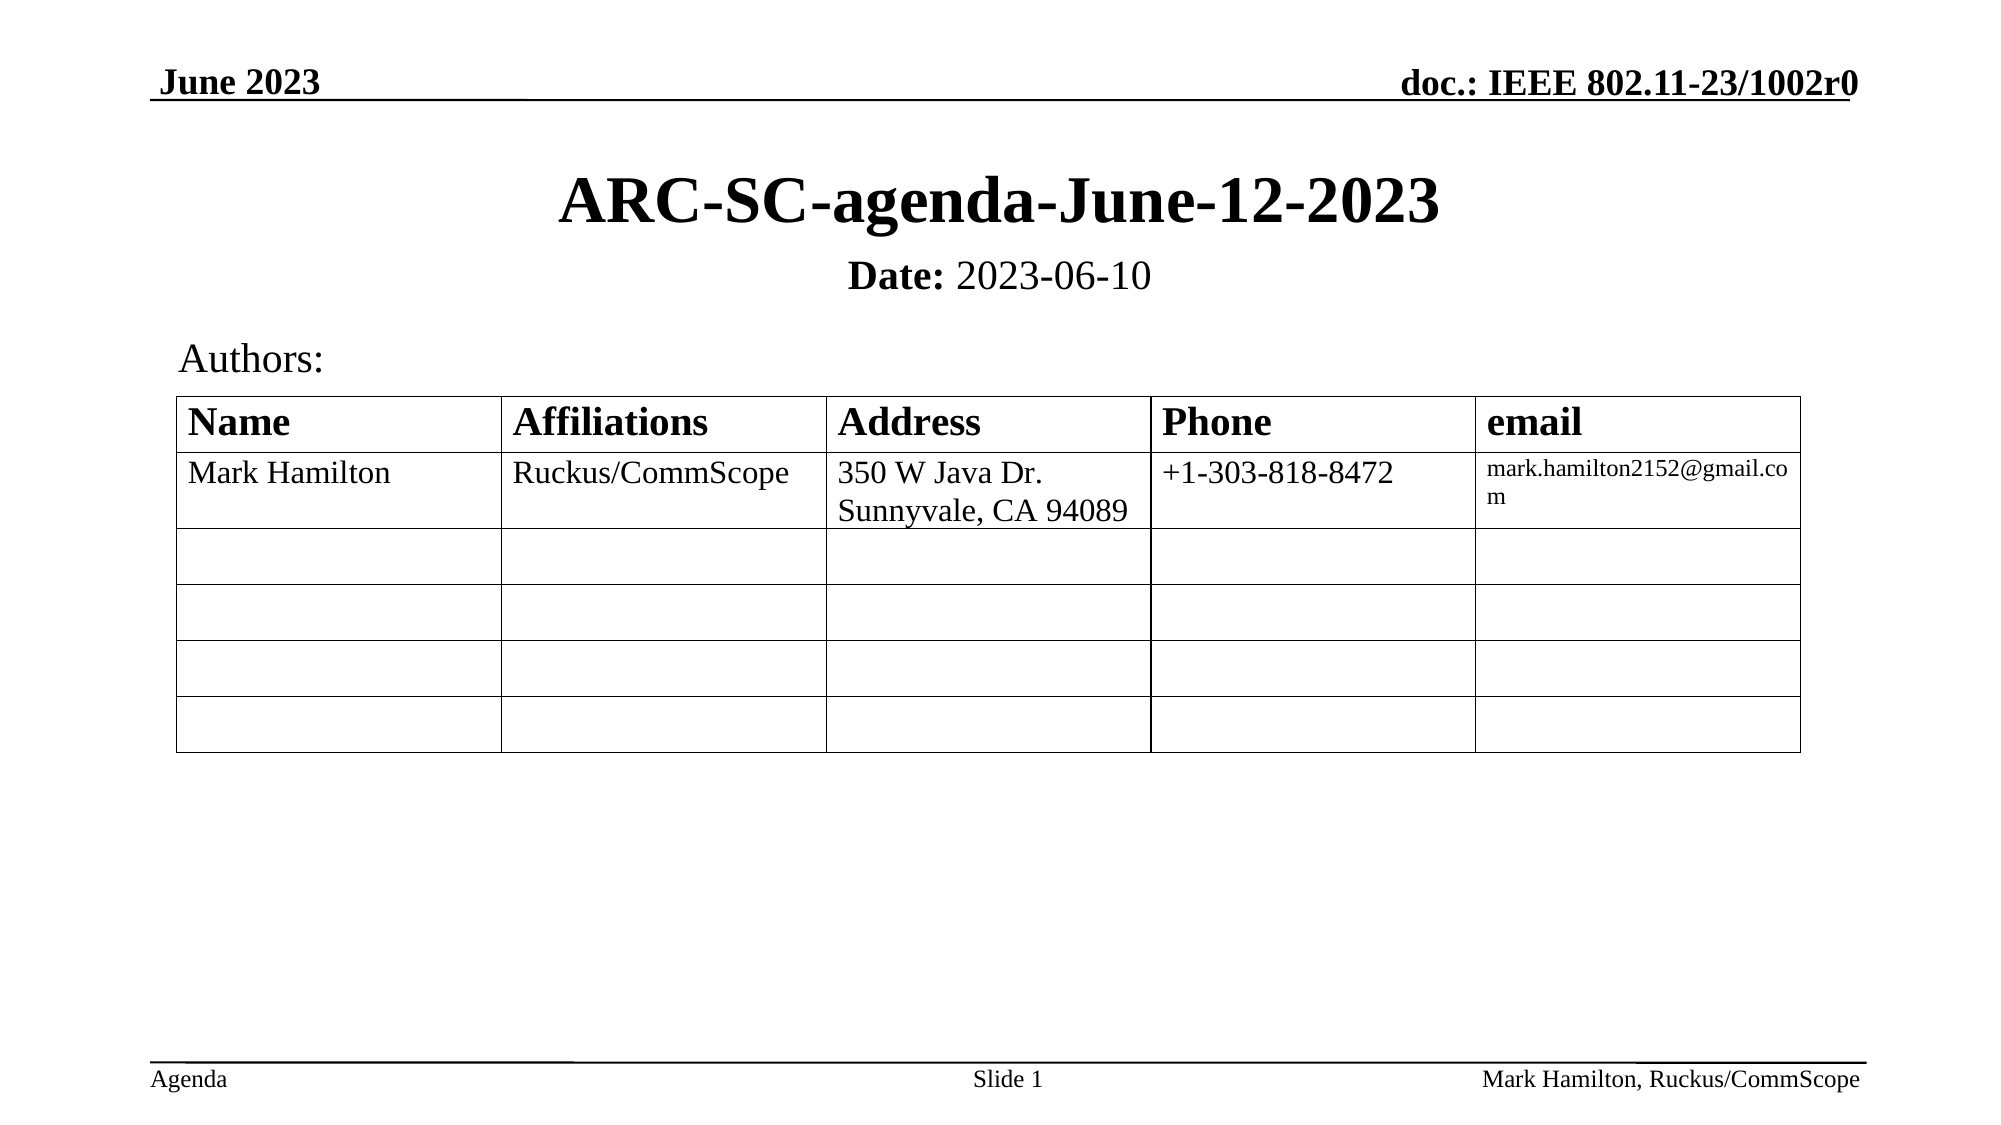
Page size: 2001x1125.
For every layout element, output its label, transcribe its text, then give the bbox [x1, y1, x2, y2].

title ARC-SC-agenda-June-12-2023 [149, 151, 1851, 241]
slide_number Slide 1 [950, 1061, 1067, 1123]
subtitle Date: 2023-06-10 [299, 239, 1701, 319]
text_box Authors: [162, 323, 401, 387]
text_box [161, 396, 1850, 804]
